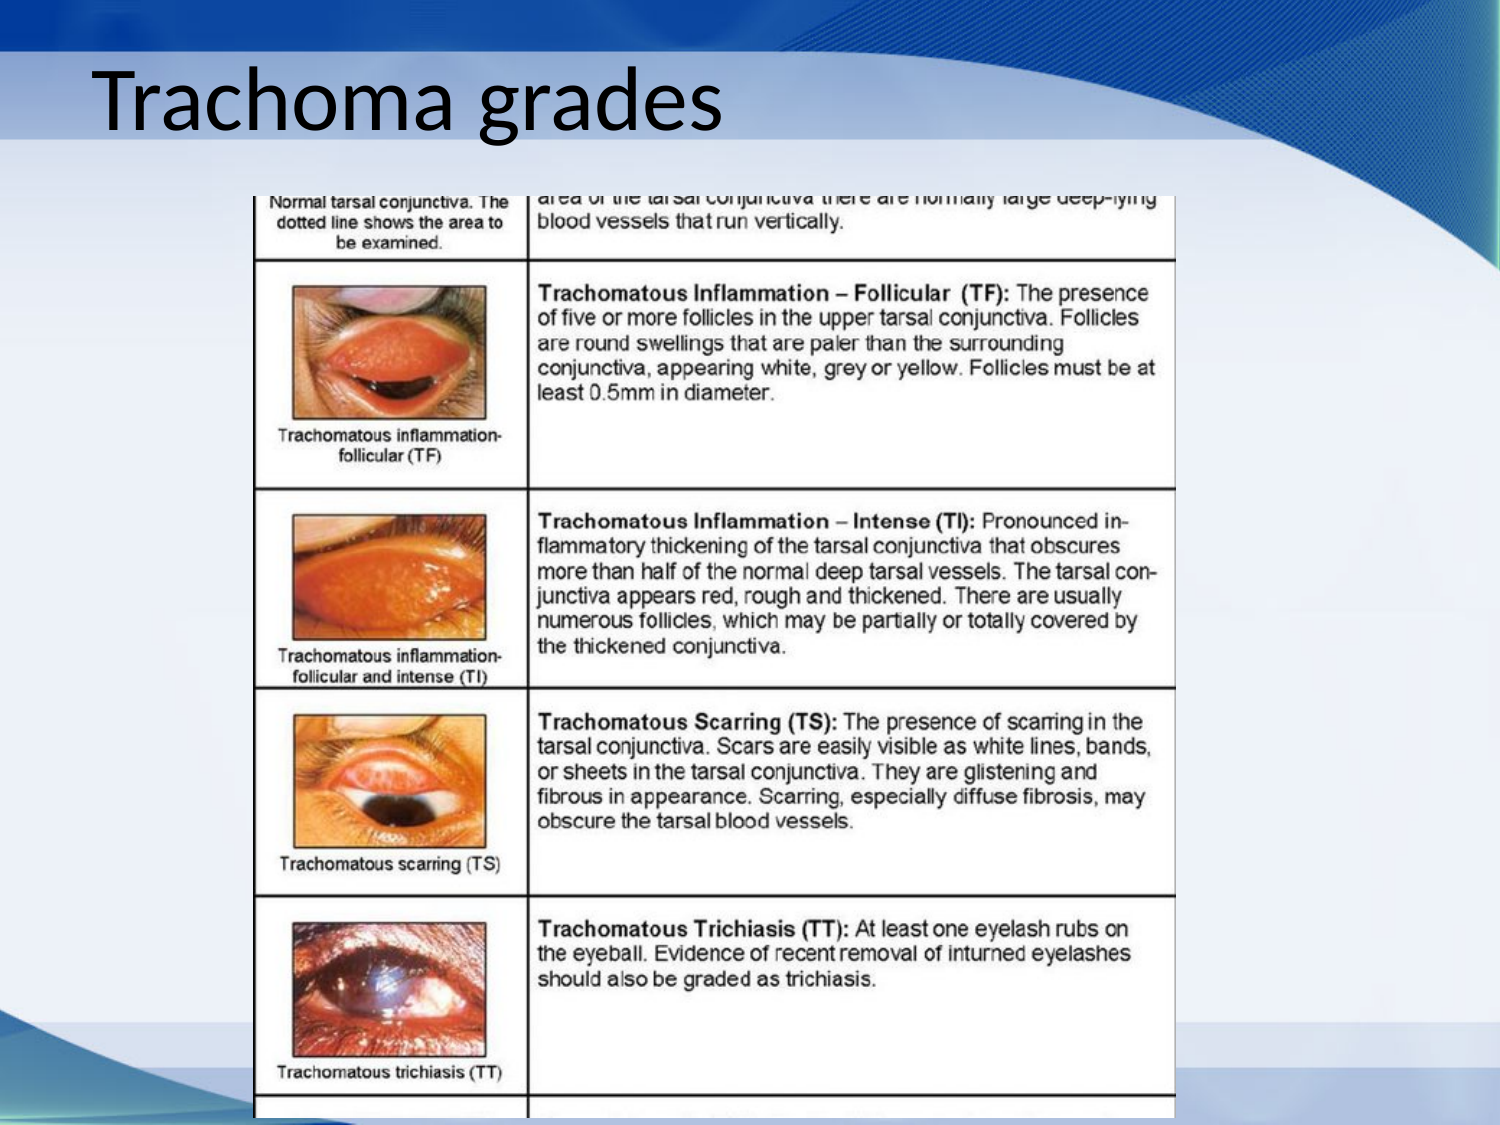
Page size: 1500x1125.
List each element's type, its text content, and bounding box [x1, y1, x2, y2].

title Trachoma grades [76, 0, 1427, 188]
picture [0, 0, 1500, 1125]
